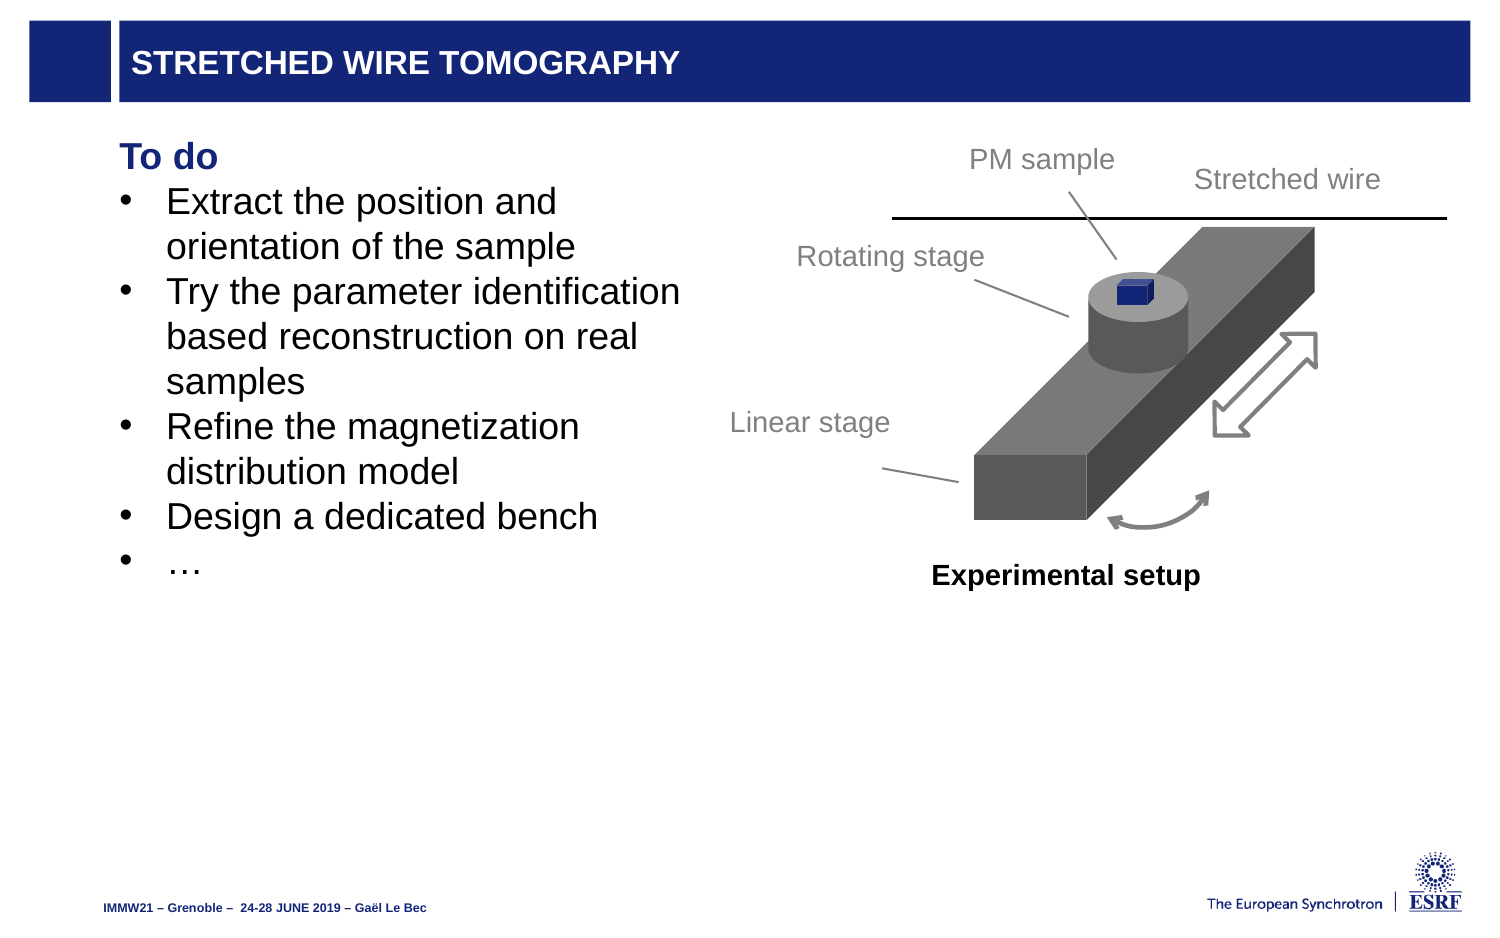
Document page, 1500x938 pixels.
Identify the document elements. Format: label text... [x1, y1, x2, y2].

footer IMMW21 – Grenoble – 24-28 JUNE 2019 – Gaël Le Bec [103, 886, 1108, 916]
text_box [714, 132, 1448, 600]
picture [1175, 831, 1500, 938]
list To do Extract the position and orientation of the sample Try the parameter identification based reconstruction on real samples Refine the magnetization distribution model Design a dedicated bench … [119, 132, 720, 717]
title Stretched wire tomography [119, 20, 1471, 103]
